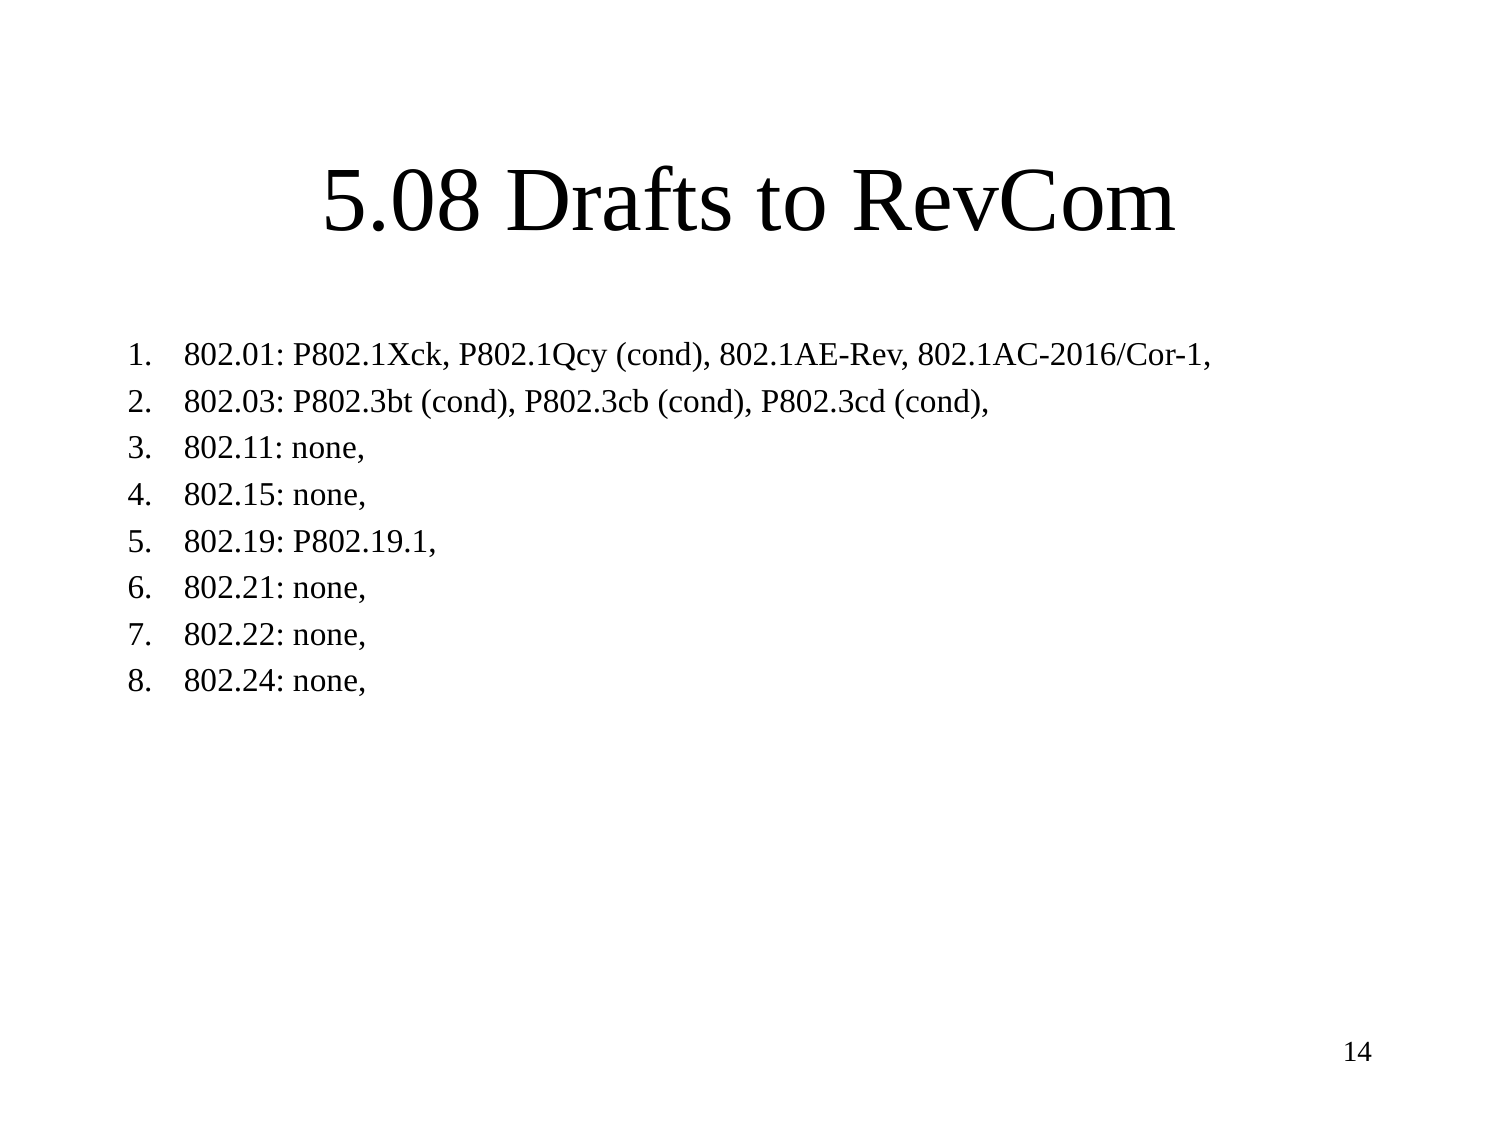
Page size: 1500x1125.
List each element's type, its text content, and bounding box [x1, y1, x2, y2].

slide_number 14 [1074, 1024, 1388, 1101]
list 802.01: P802.1Xck, P802.1Qcy (cond), 802.1AE-Rev, 802.1AC-2016/Cor-1, 802.03: P802.3bt (cond), P802.3cb (cond), P802.3cd (cond), 802.11: none, 802.15: none, 802.19: P802.19.1, 802.21: none, 802.22: none, 802.24: none, [112, 324, 1388, 1001]
title 5.08 Drafts to RevCom [112, 99, 1388, 288]
